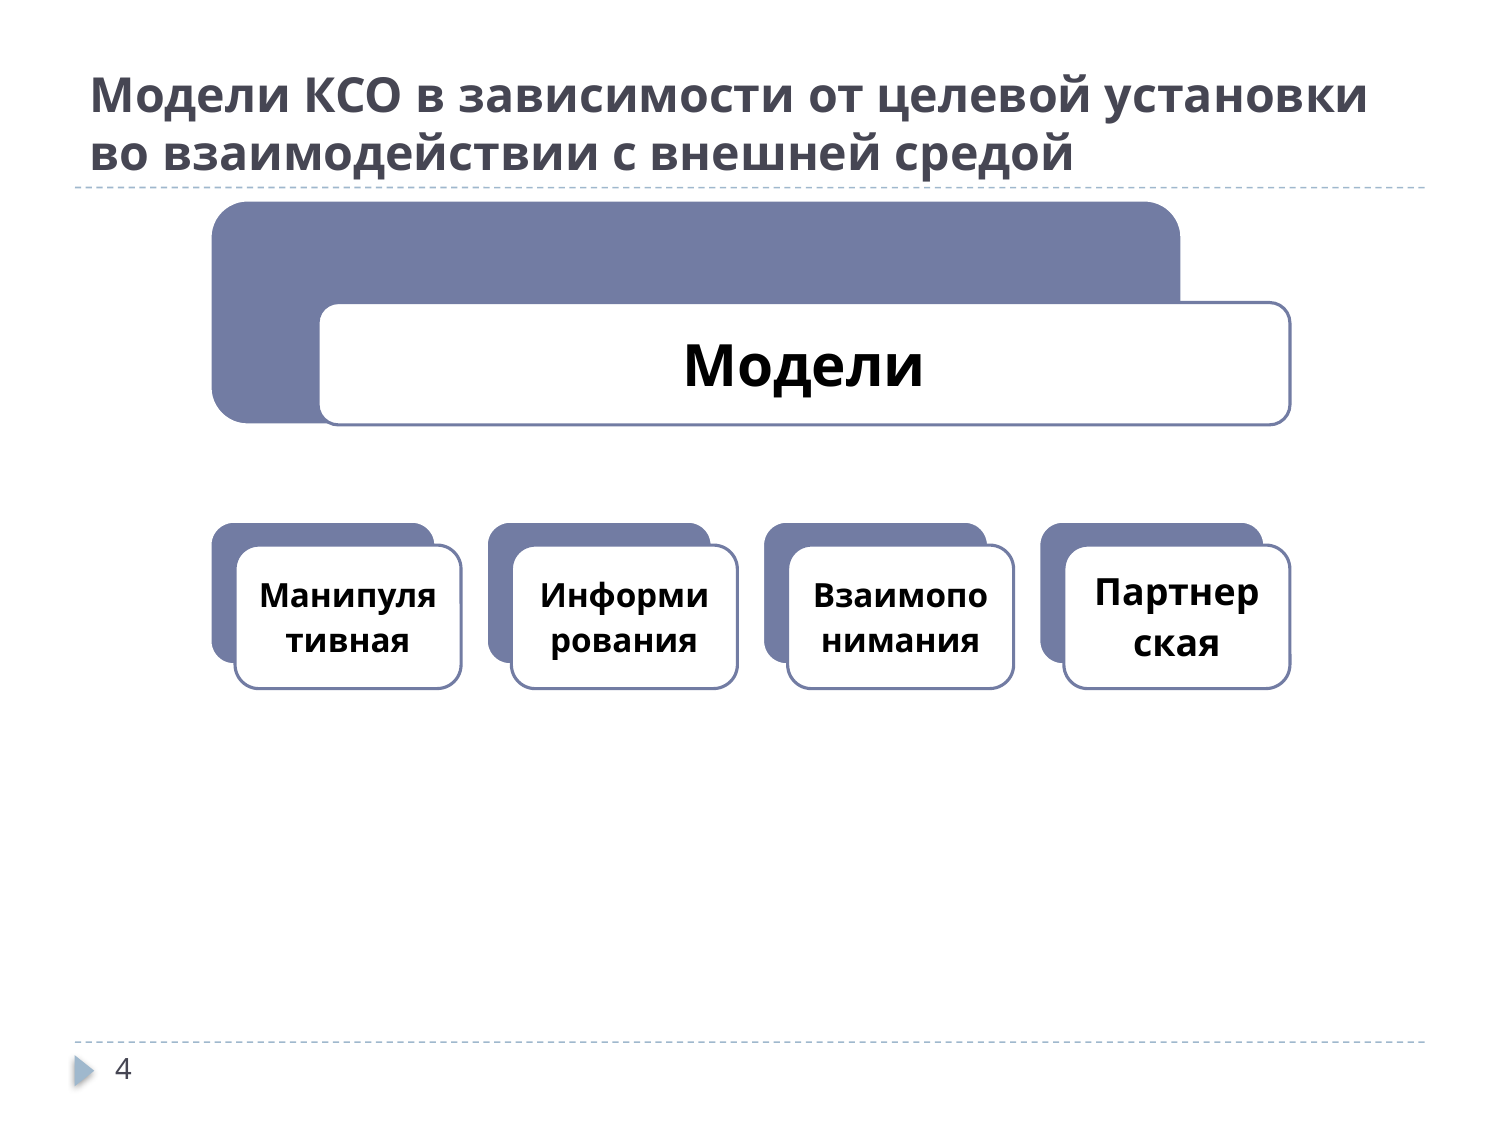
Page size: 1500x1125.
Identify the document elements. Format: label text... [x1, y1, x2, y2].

slide_number 4 [100, 1042, 426, 1103]
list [74, 199, 1426, 1011]
title Модели КСО в зависимости от целевой установки во взаимодействии с внешней средой [75, 24, 1425, 188]
